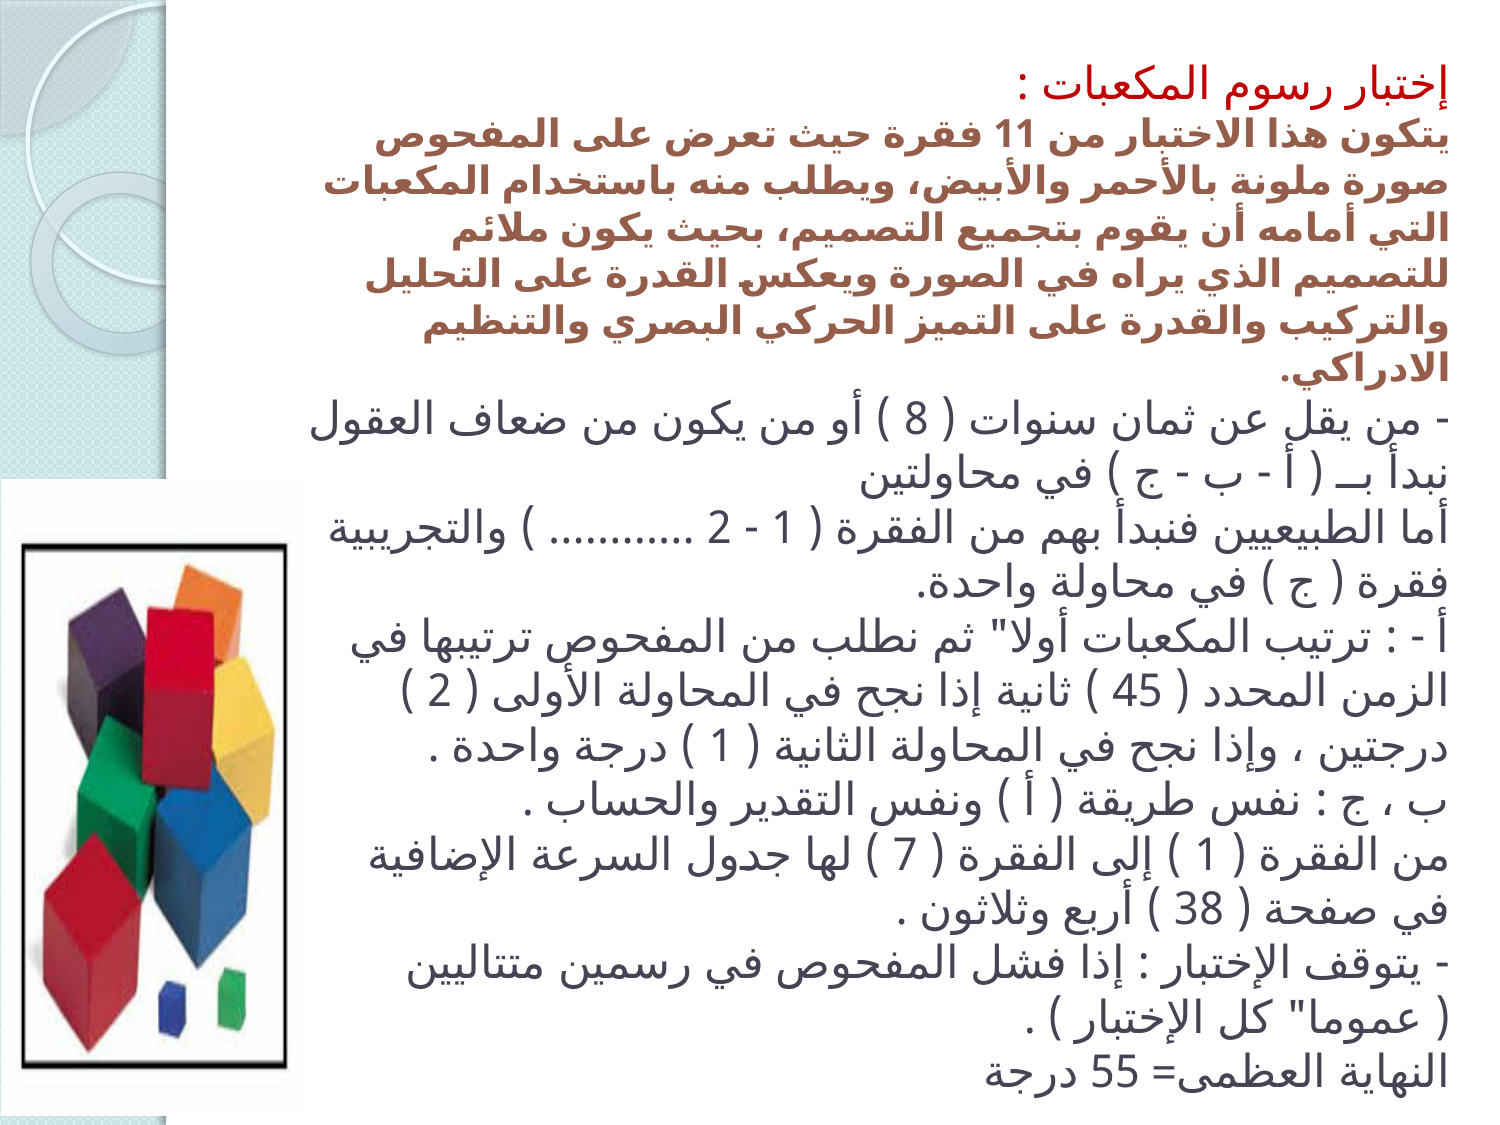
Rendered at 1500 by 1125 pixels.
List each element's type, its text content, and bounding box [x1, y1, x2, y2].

title إختبار رسوم المكعبات : يتكون هذا الاختبار من 11 فقرة حيث تعرض على المفحوص صورة ملونة بالأحمر والأبيض، ويطلب منه باستخدام المكعبات التي أمامه أن يقوم بتجميع التصميم، بحيث يكون ملائم للتصميم الذي يراه في الصورة ويعكس القدرة على التحليل والتركيب والقدرة على التميز الحركي البصري والتنظيم الادراكي. - من يقل عن ثمان سنوات ( 8 ) أو من يكون من ضعاف العقول نبدأ بــ ( أ - ب - ج ) في محاولتين أما الطبيعيين فنبدأ بهم من الفقرة ( 1 - 2 ............ ) والتجريبية فقرة ( ج ) في محاولة واحدة. أ - : ترتيب المكعبات أولا" ثم نطلب من المفحوص ترتيبها في الزمن المحدد ( 45 ) ثانية إذا نجح في المحاولة الأولى ( 2 ) درجتين ، وإذا نجح في المحاولة الثانية ( 1 ) درجة واحدة . ب ، ج : نفس طريقة ( أ ) ونفس التقدير والحساب . من الفقرة ( 1 ) إلى الفقرة ( 7 ) لها جدول السرعة الإضافية في صفحة ( 38 ) أربع وثلاثون . - يتوقف الإختبار : إذا فشل المفحوص في رسمين متتاليين ( عموما" كل الإختبار ) . النهاية العظمى= 55 درجة [289, 45, 1466, 1106]
picture [0, 479, 302, 1117]
